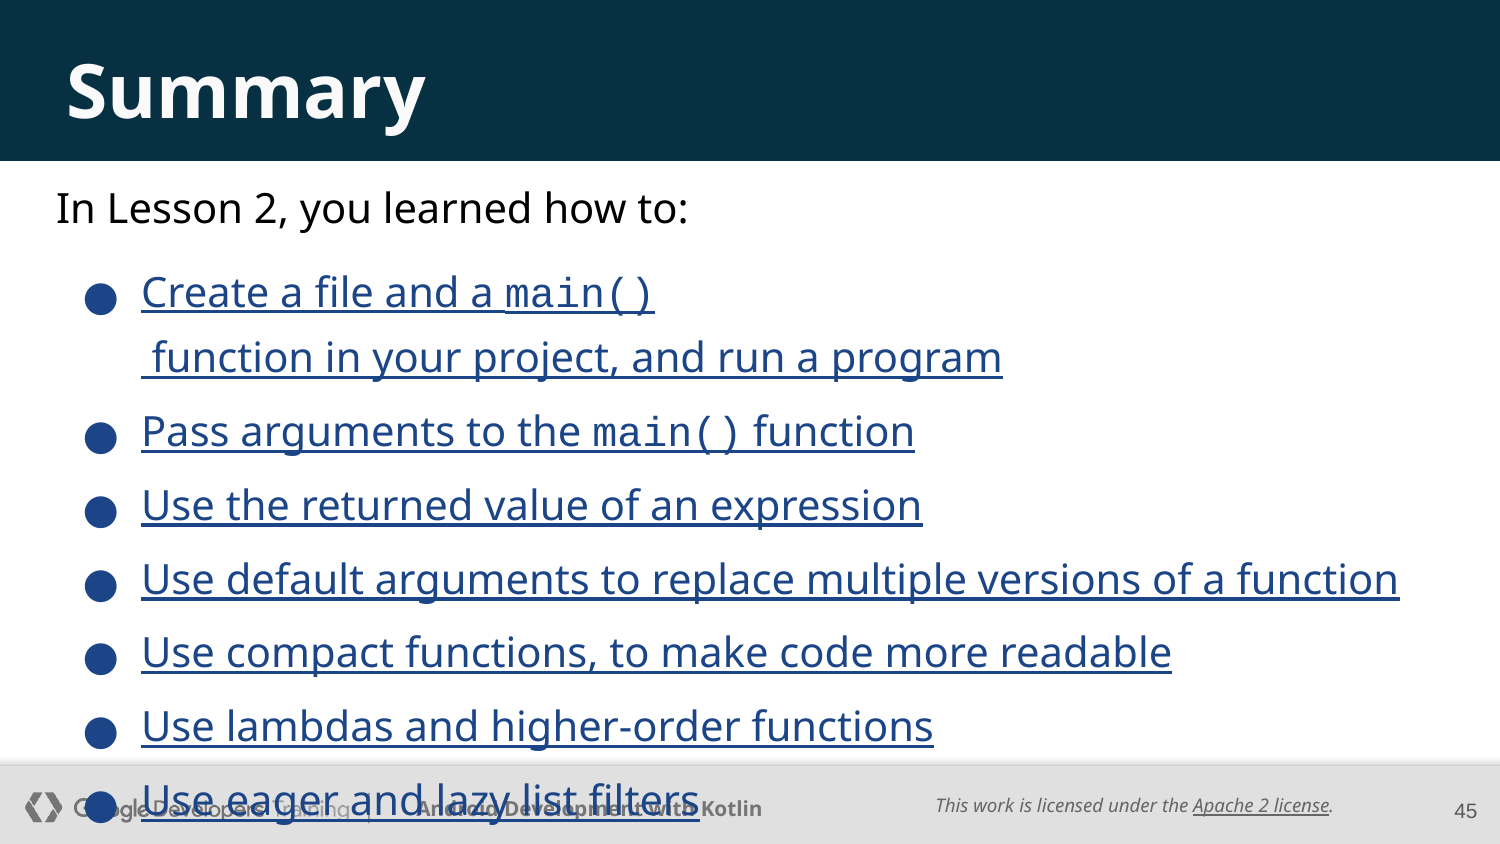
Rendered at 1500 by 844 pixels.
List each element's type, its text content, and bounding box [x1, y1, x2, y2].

picture [0, 161, 1500, 844]
text_box In Lesson 2, you learned how to: [41, 167, 734, 227]
title Summary [51, 28, 1449, 122]
list Create a file and a main() function in your project, and run a program Pass arguments to the main() function Use the returned value of an expression Use default arguments to replace multiple versions of a function Use compact functions, to make code more readable Use lambdas and higher-order functions Use eager and lazy list filters [51, 241, 1455, 746]
slide_number ‹#› [1402, 777, 1493, 842]
